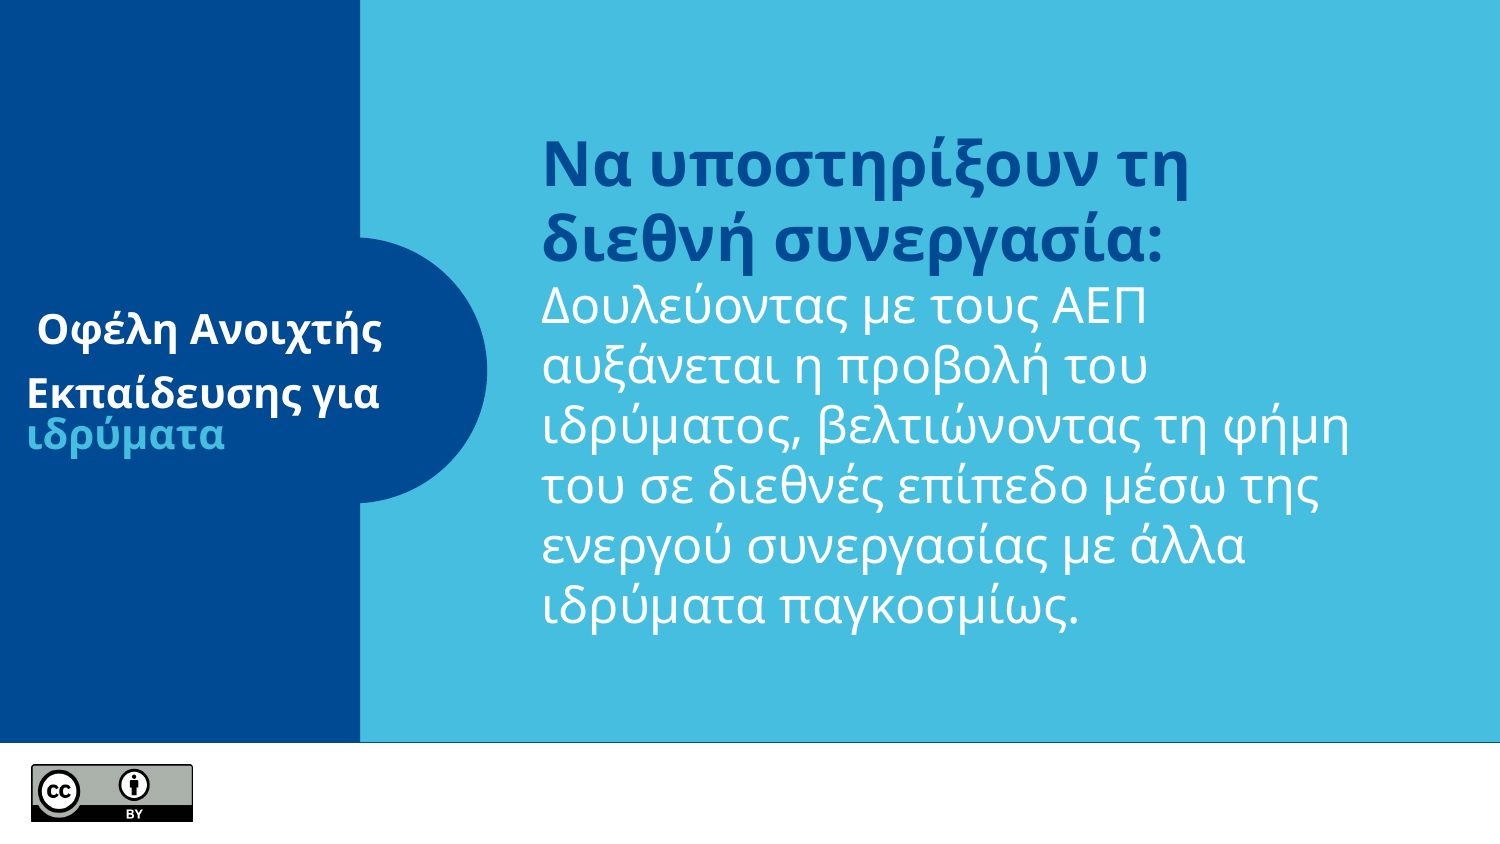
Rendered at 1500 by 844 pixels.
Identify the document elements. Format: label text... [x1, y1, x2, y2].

text_box Οφέλη Ανοιχτής Εκπαίδευσης για ιδρύματα [10, 274, 488, 473]
picture [31, 764, 193, 822]
text_box [266, 473, 439, 504]
text_box Να υποστηρίξουν τη διεθνή συνεργασία: Δουλεύοντας με τους ΑΕΠ αυξάνεται η προβολή του ιδρύματος, βελτιώνοντας τη φήμη του σε διεθνές επίπεδο μέσω της ενεργού συνεργασίας με άλλα ιδρύματα παγκοσμίως. [526, 108, 1394, 649]
text_box [0, 750, 1500, 844]
text_box [259, 237, 446, 274]
text_box [0, 0, 361, 742]
